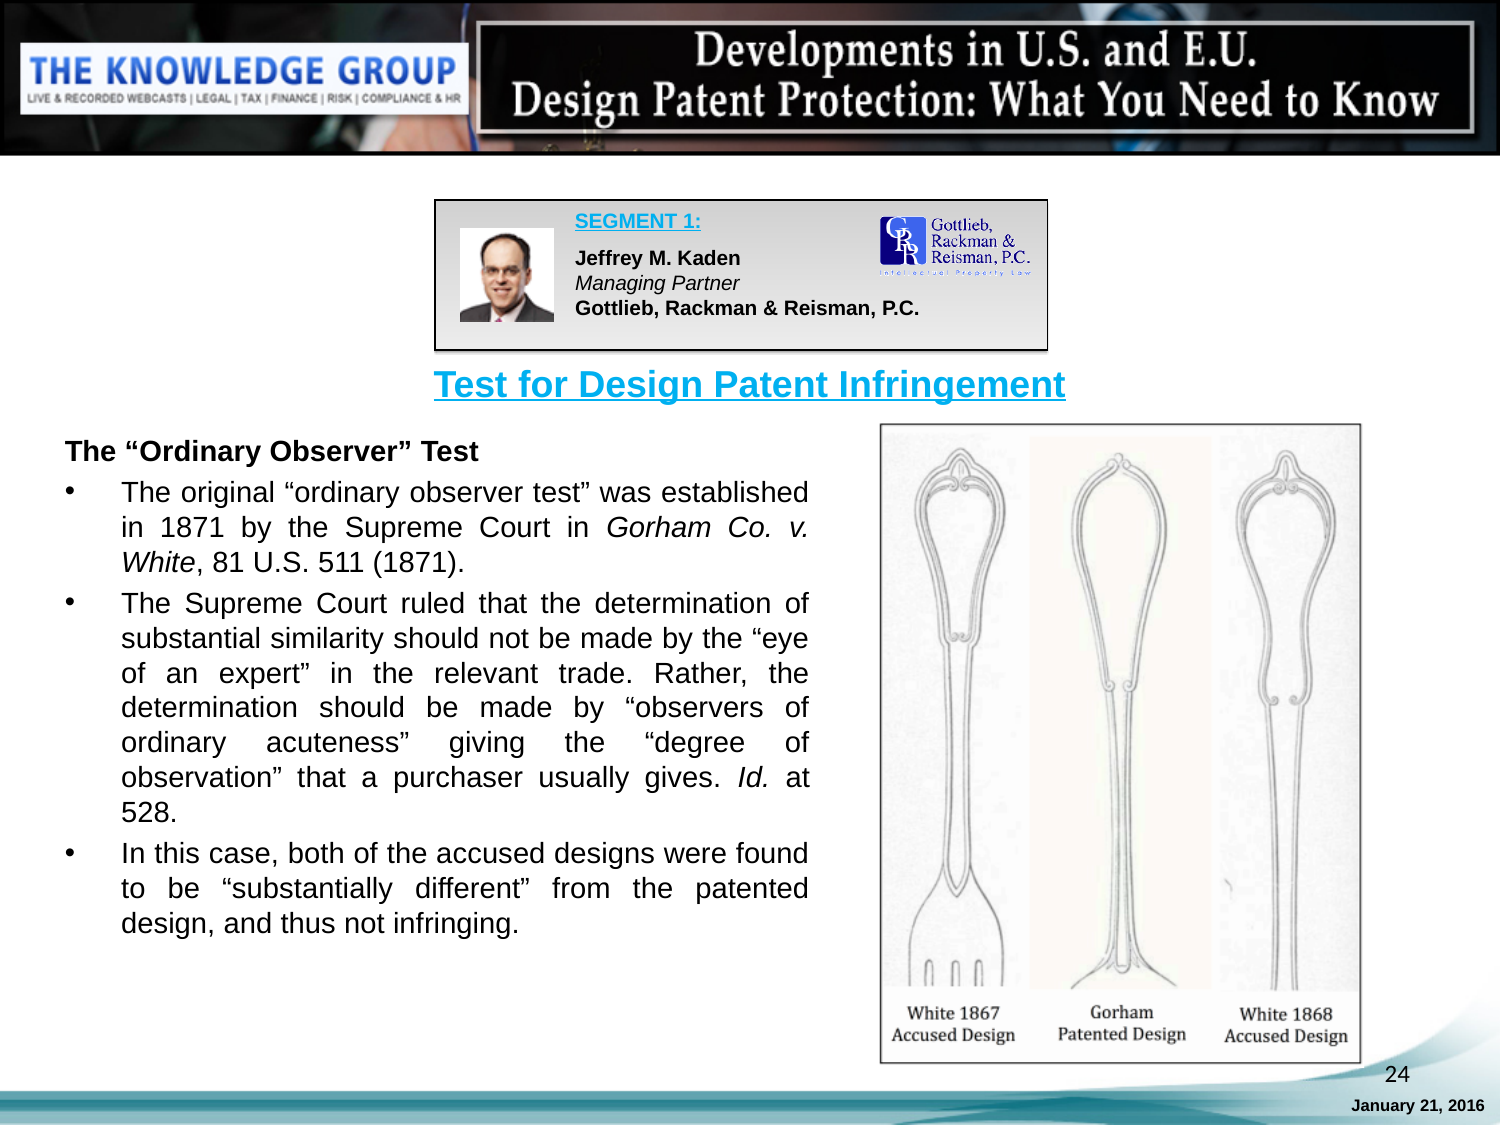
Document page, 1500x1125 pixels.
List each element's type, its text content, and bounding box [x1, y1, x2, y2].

text_box Test for Design Patent Infringement [0, 352, 1500, 412]
text_box January 21, 2016 [1100, 1087, 1500, 1123]
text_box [434, 199, 1048, 351]
slide_number 24 [1074, 1042, 1425, 1103]
text_box The “Ordinary Observer” Test The original “ordinary observer test” was established in 1871 by the Supreme Court in Gorham Co. v. White, 81 U.S. 511 (1871). The Supreme Court ruled that the determination of substantial similarity should not be made by the “eye of an expert” in the relevant trade. Rather, the determination should be made by “observers of ordinary acuteness” giving the “degree of observation” that a purchaser usually gives. Id. at 528. In this case, both of the accused designs were found to be “substantially different” from the patented design, and thus not infringing. [50, 425, 825, 947]
picture [0, 0, 1500, 352]
picture [0, 412, 1500, 1125]
